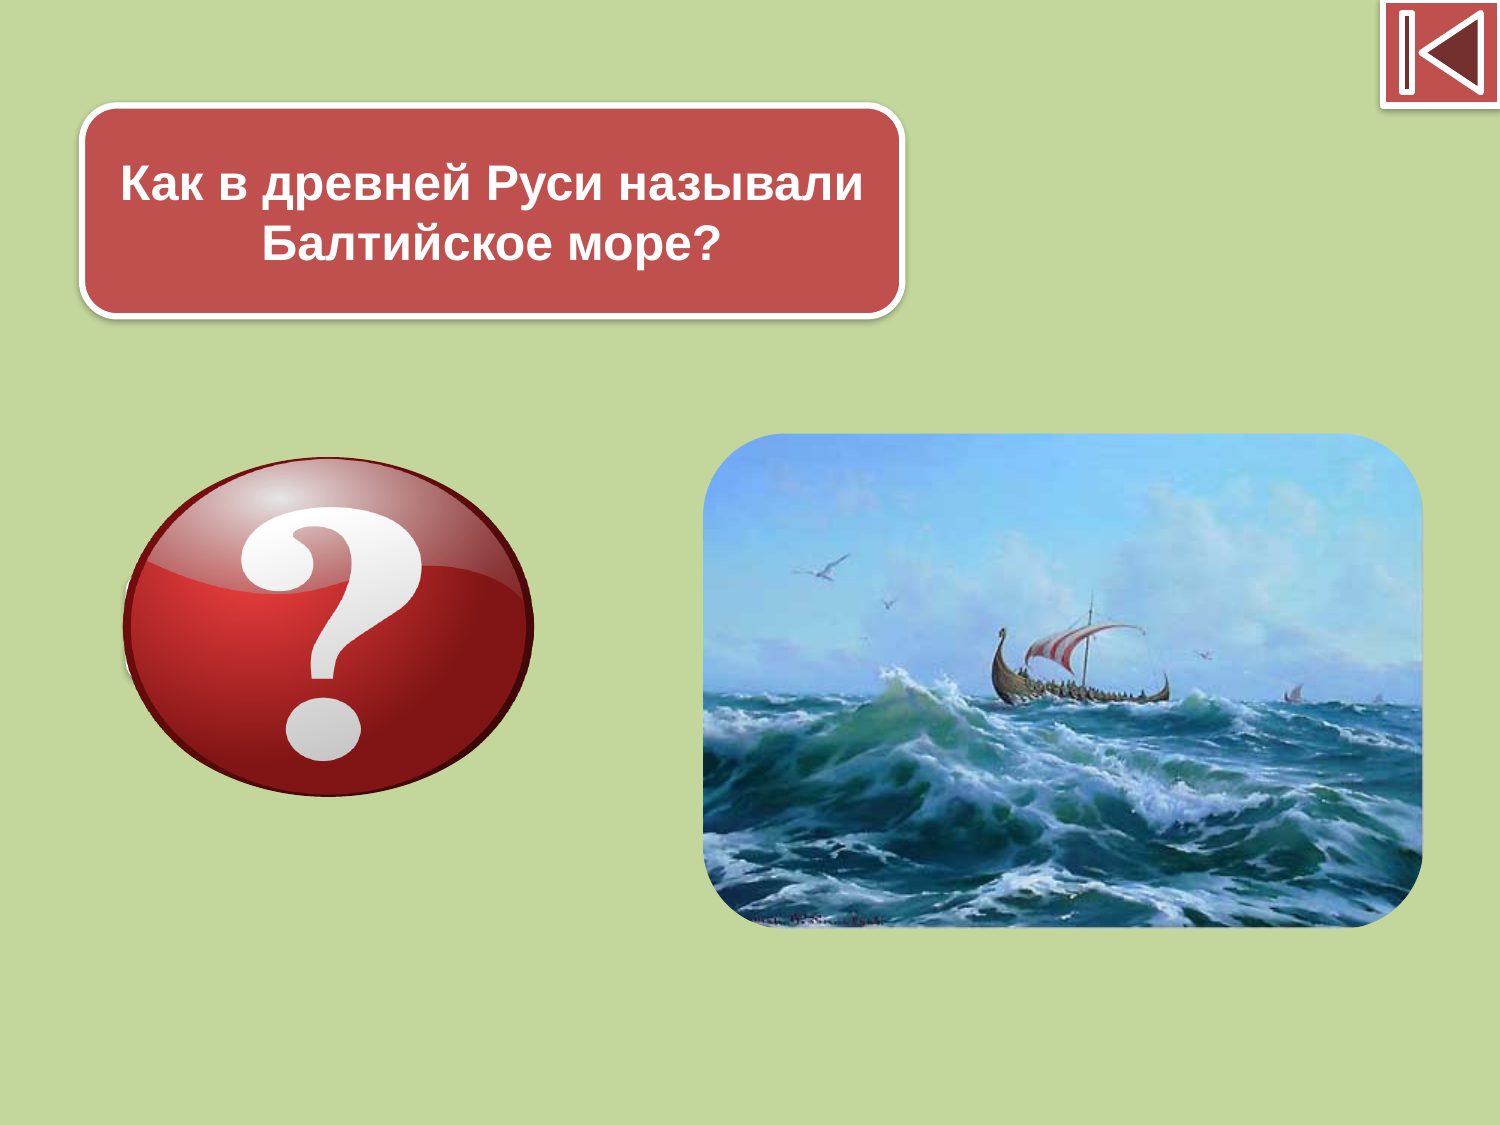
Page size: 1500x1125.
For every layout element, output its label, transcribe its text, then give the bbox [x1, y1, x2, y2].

text_box [1380, 0, 1500, 109]
picture [116, 456, 540, 798]
text_box Как в древней Руси называли Балтийское море? [78, 102, 906, 320]
picture [702, 433, 1424, 930]
